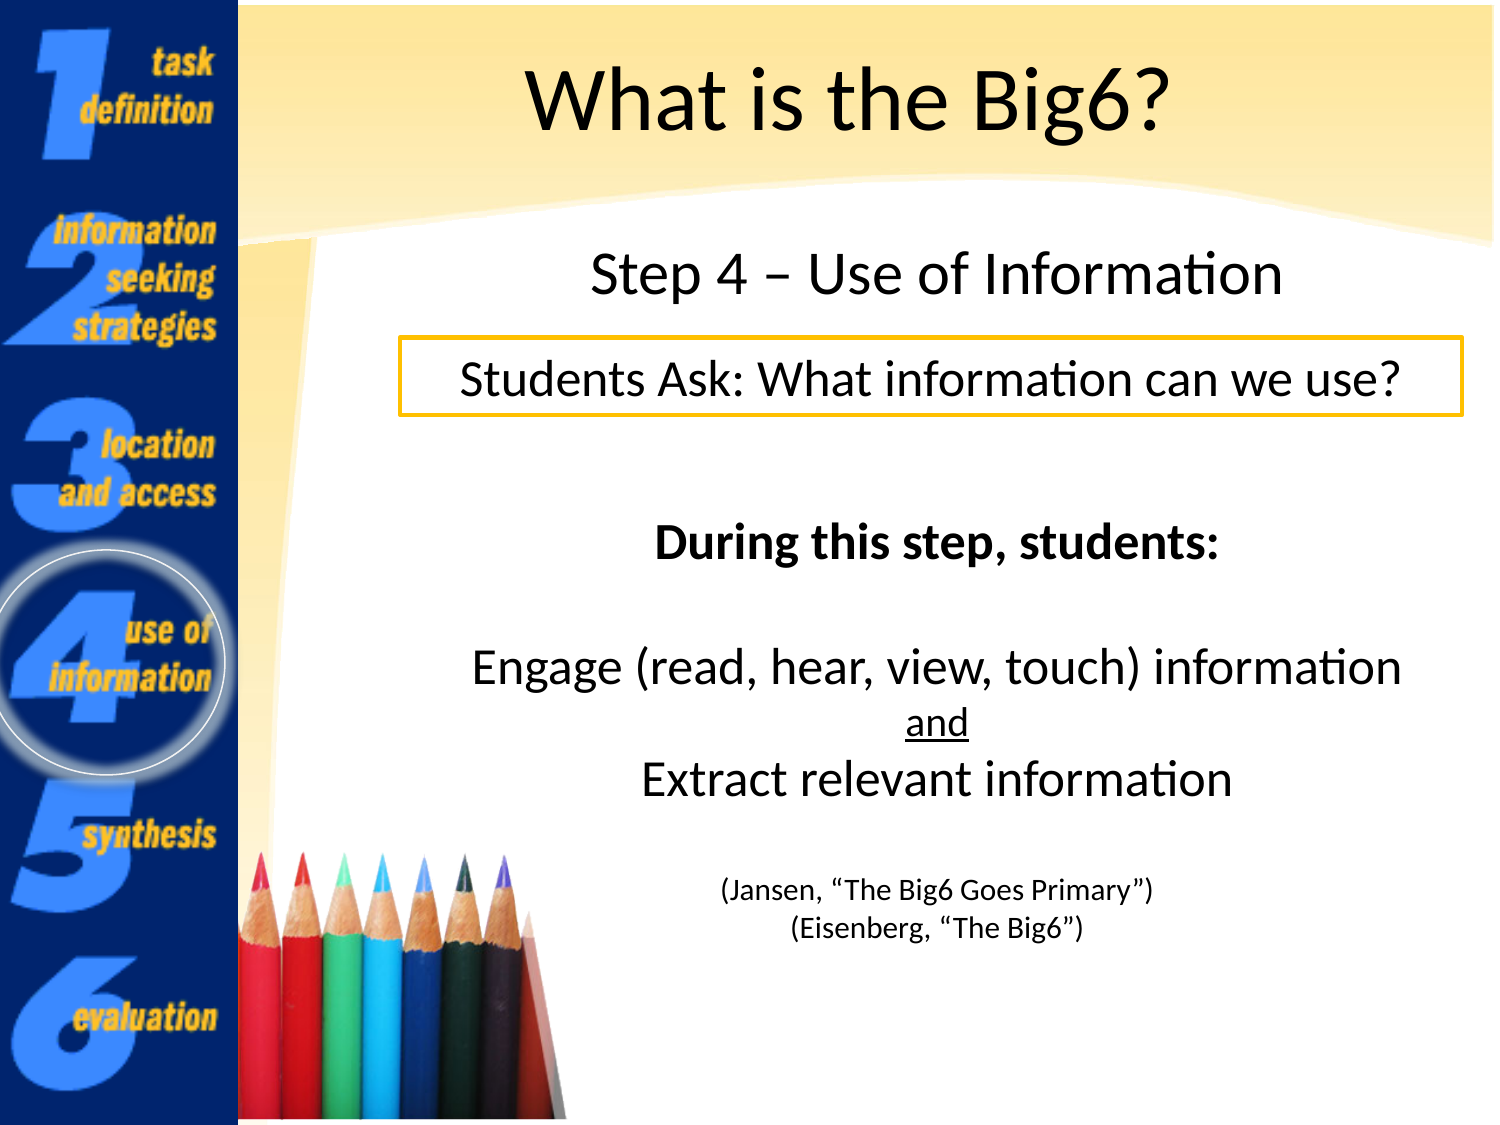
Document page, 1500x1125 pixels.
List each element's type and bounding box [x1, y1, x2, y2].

text_box [0, 0, 1500, 1125]
